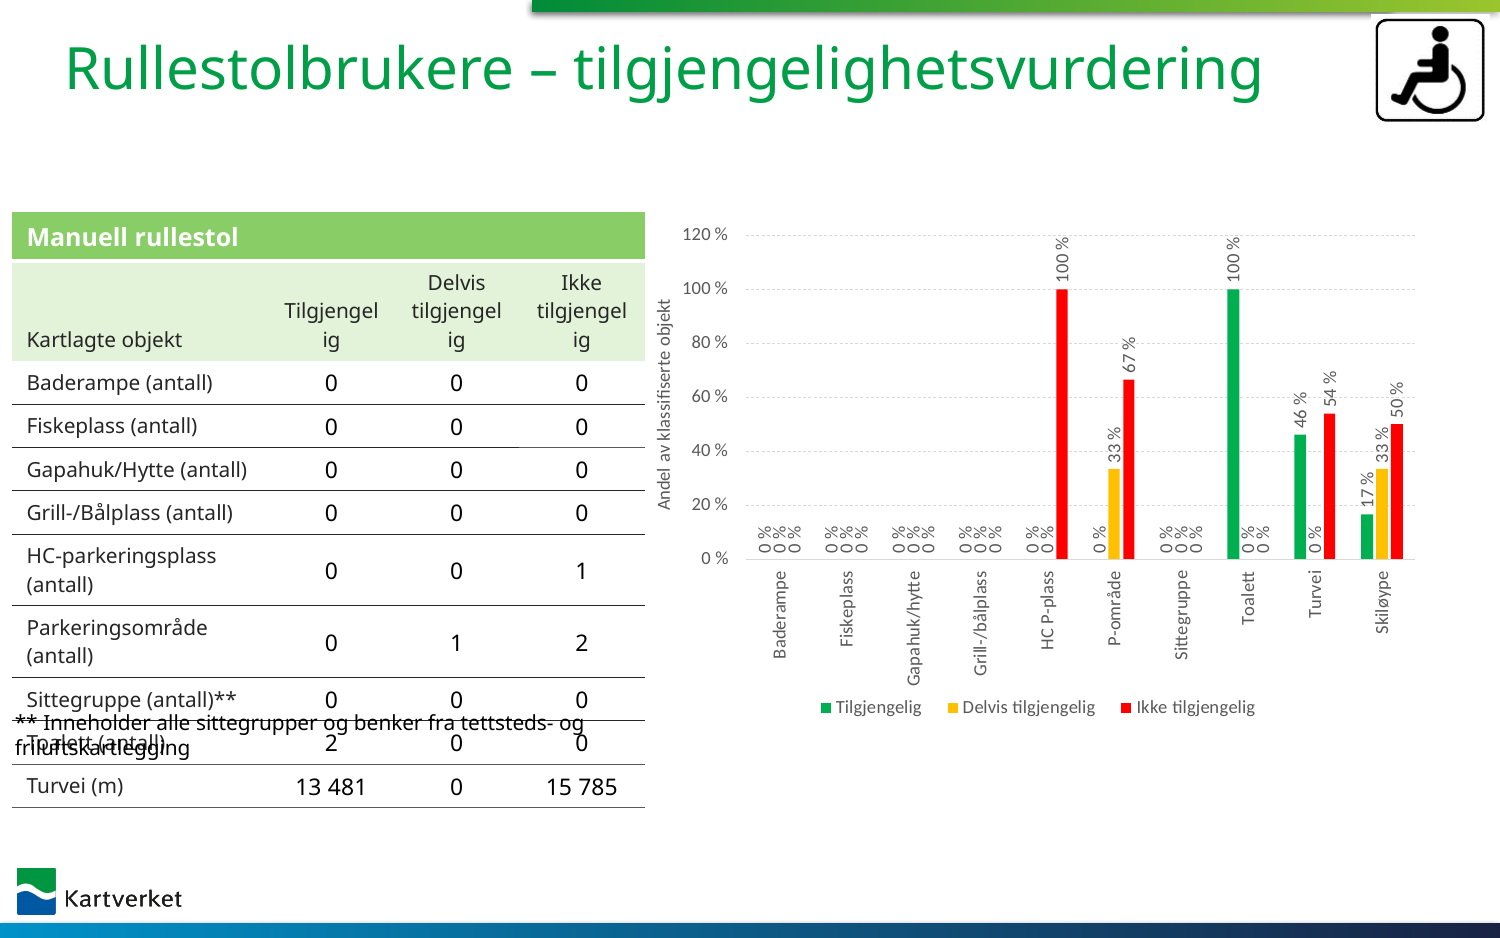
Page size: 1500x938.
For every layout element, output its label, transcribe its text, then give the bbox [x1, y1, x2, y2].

table_cell 0 [394, 491, 519, 534]
table_cell 0 [394, 678, 519, 702]
table_cell Ikke tilgjengelig [519, 263, 638, 361]
table_cell Gapahuk/Hytte (antall) [12, 448, 269, 490]
table_cell Kartlagte objekt [12, 263, 269, 361]
table_cell 0 [394, 535, 519, 605]
table_cell 13 481 [269, 768, 394, 807]
table_cell Grill-/Bålplass (antall) [12, 491, 269, 534]
table_cell 0 [519, 405, 638, 447]
table_cell HC-parkeringsplass (antall) [12, 535, 269, 605]
table_cell 15 785 [519, 768, 645, 807]
table_cell 2 [519, 606, 638, 677]
table_cell 0 [394, 448, 519, 490]
picture [1371, 13, 1491, 127]
table_cell 0 [269, 535, 394, 605]
table_cell 0 [269, 405, 394, 447]
table_cell 0 [394, 361, 519, 404]
table_header Manuell rullestol [12, 212, 645, 259]
table_cell 0 [269, 606, 394, 677]
table_cell 0 [519, 678, 638, 702]
table_cell 1 [394, 606, 519, 677]
table_cell 0 [269, 361, 394, 404]
table_cell 0 [519, 491, 638, 534]
table_cell 0 [394, 768, 519, 807]
table_cell 0 [519, 448, 638, 490]
table_cell 0 [394, 405, 519, 447]
table_cell 0 [519, 361, 638, 404]
table_cell Turvei (m) [12, 768, 269, 807]
text_box ** Inneholder alle sittegrupper og benker fra tettsteds- og friluftskartlegging [0, 702, 745, 768]
table_cell Tilgjengelig [269, 263, 394, 361]
table_cell Fiskeplass (antall) [12, 405, 269, 447]
table_cell 0 [269, 491, 394, 534]
table_cell 0 [269, 448, 394, 490]
table_cell Baderampe (antall) [12, 361, 269, 404]
text_box Rullestolbrukere – tilgjengelighetsvurdering [49, 12, 1372, 109]
table_cell Sittegruppe (antall)** [12, 678, 269, 702]
picture [643, 218, 1426, 728]
table_cell 1 [519, 535, 638, 605]
table_cell Parkeringsområde (antall) [12, 606, 269, 677]
table_cell 0 [269, 678, 394, 702]
table_cell Delvis tilgjengelig [394, 263, 519, 361]
